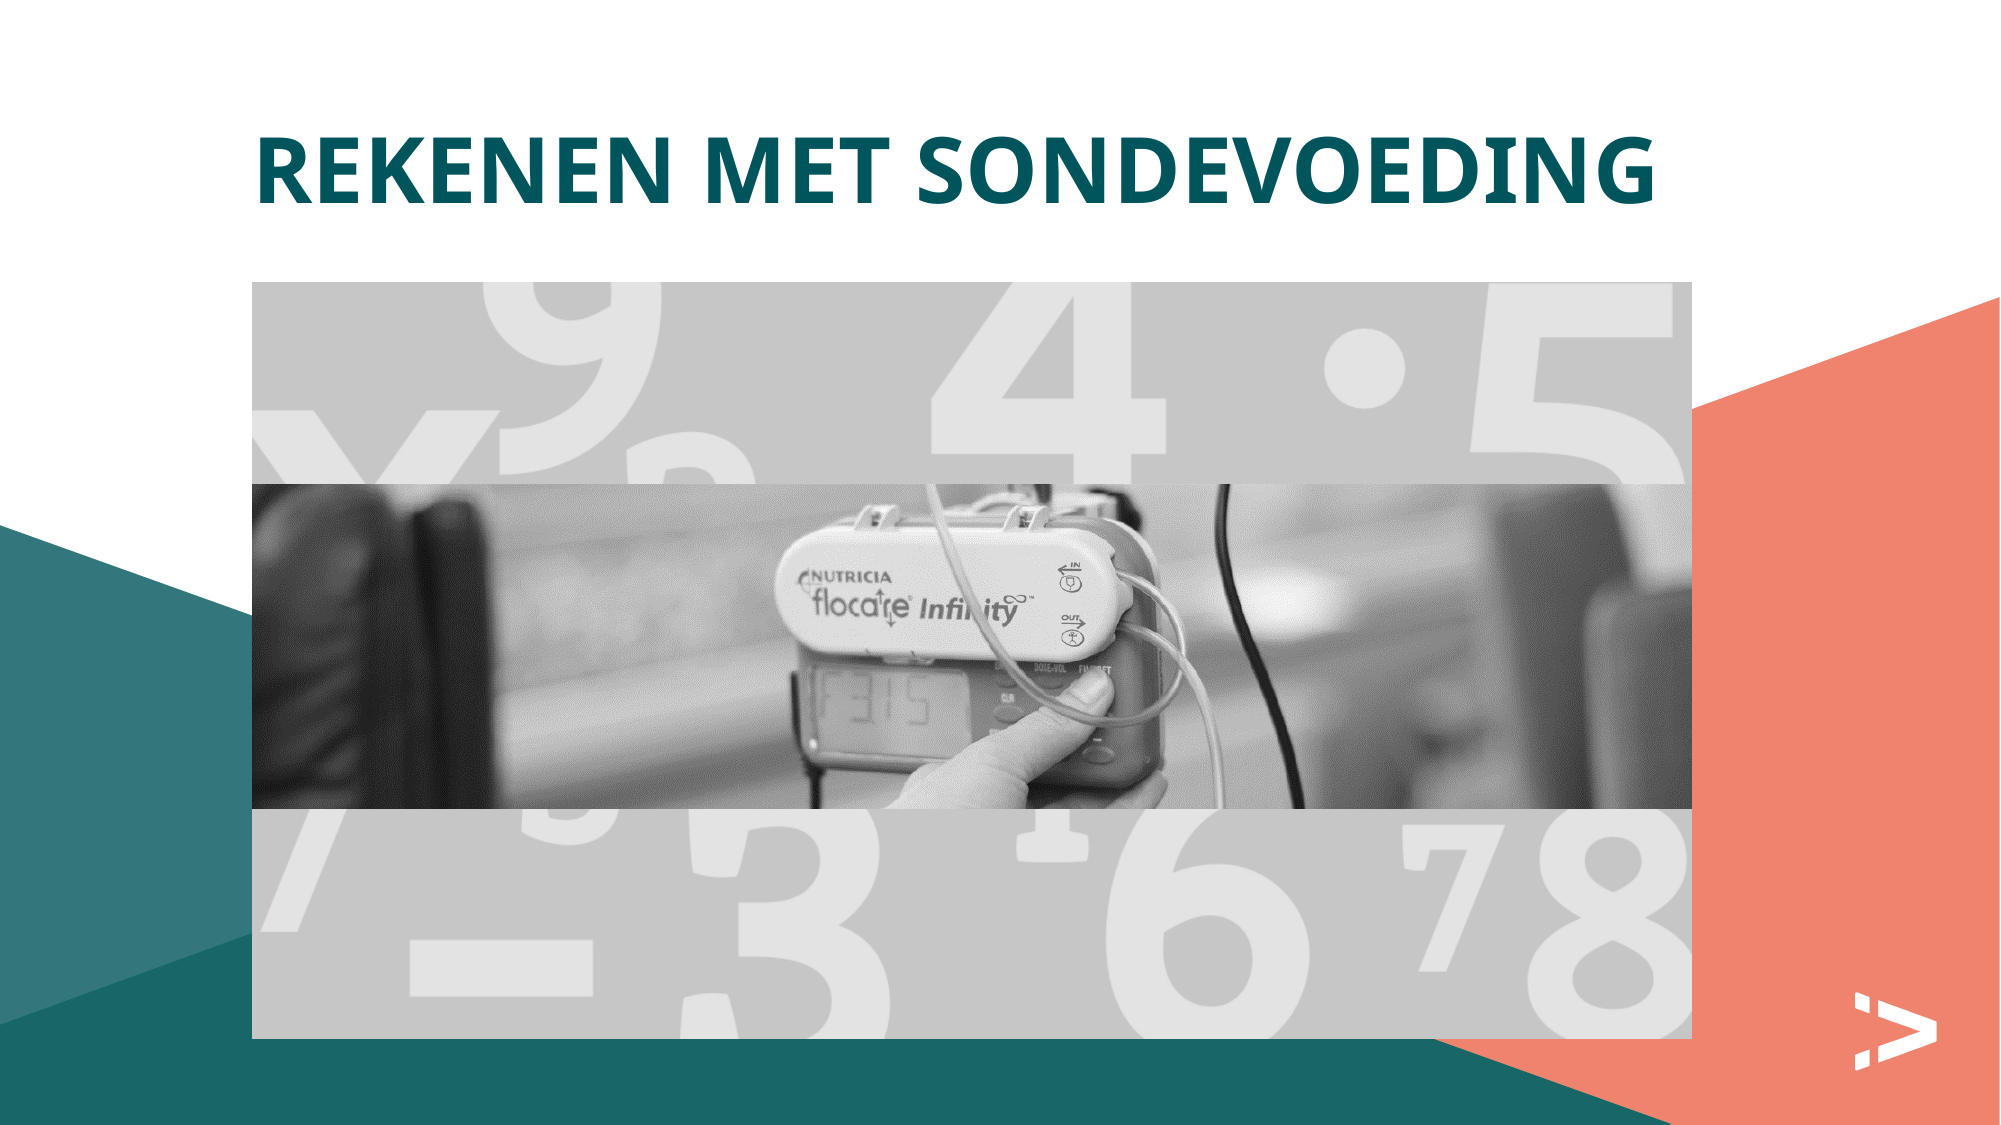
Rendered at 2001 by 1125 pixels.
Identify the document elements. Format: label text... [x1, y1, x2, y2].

title Rekenen met sondevoeding [94, 65, 1820, 283]
picture [0, 0, 2000, 1125]
